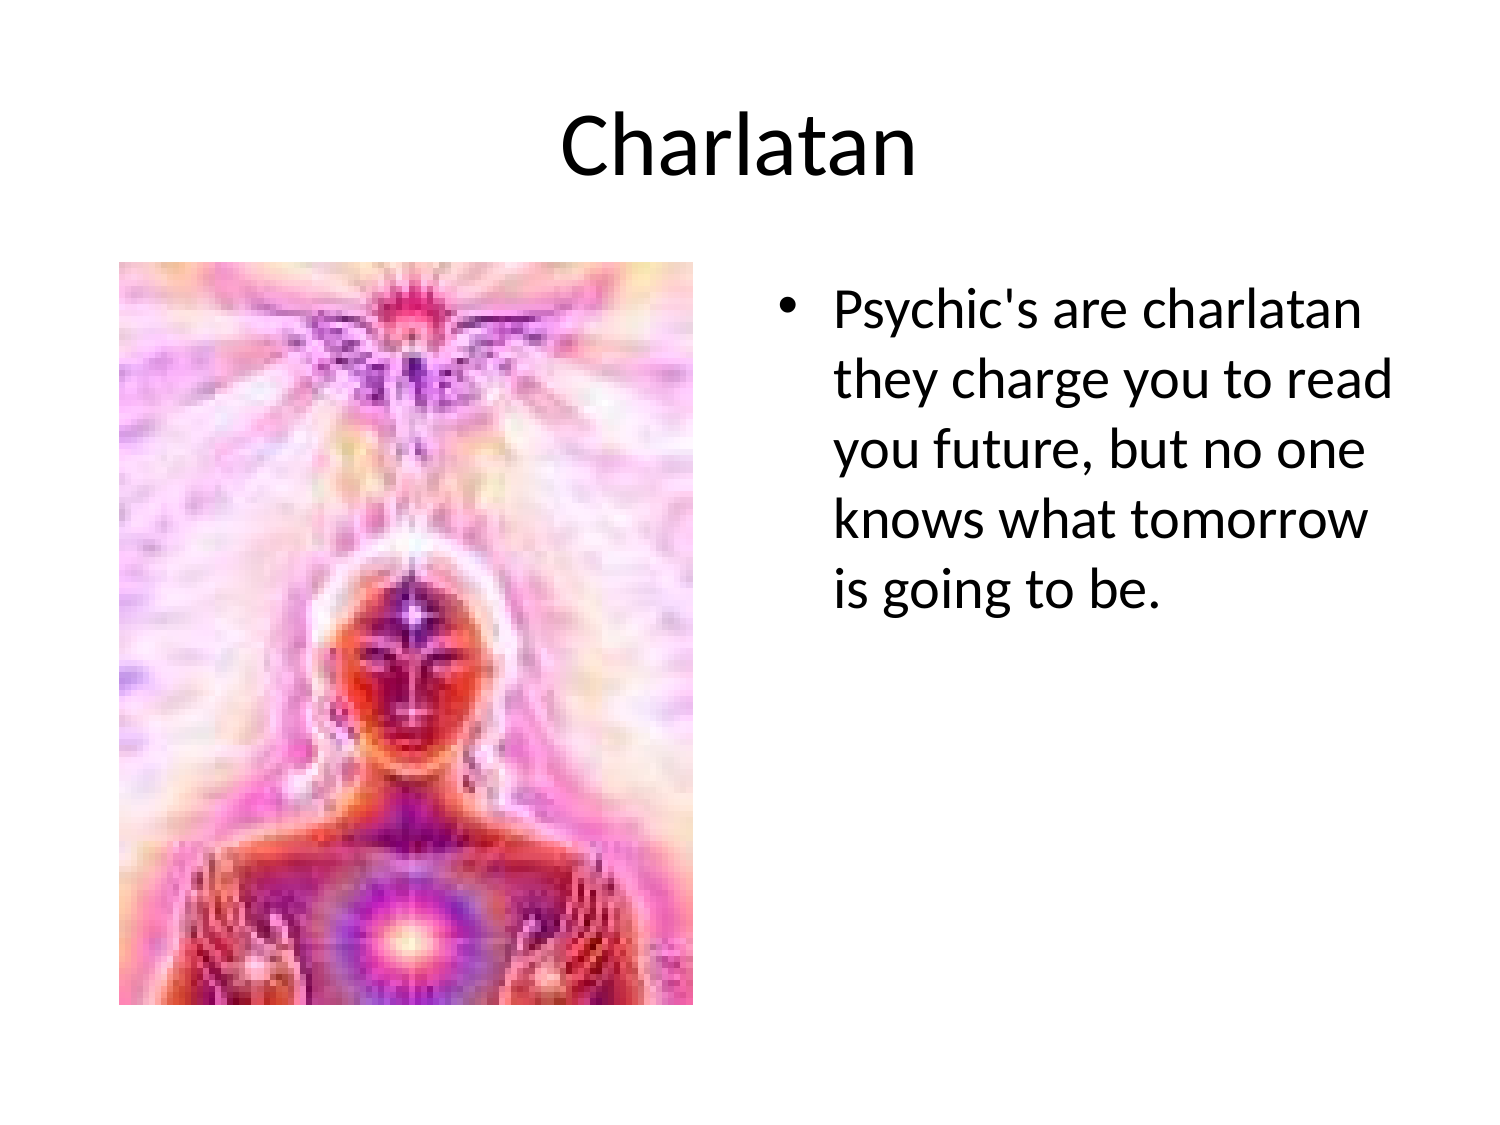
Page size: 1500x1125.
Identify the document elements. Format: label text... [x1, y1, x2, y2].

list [74, 262, 738, 1006]
title Charlatan [75, 45, 1425, 233]
list Psychic's are charlatan they charge you to read you future, but no one knows what tomorrow is going to be. [762, 262, 1425, 1005]
